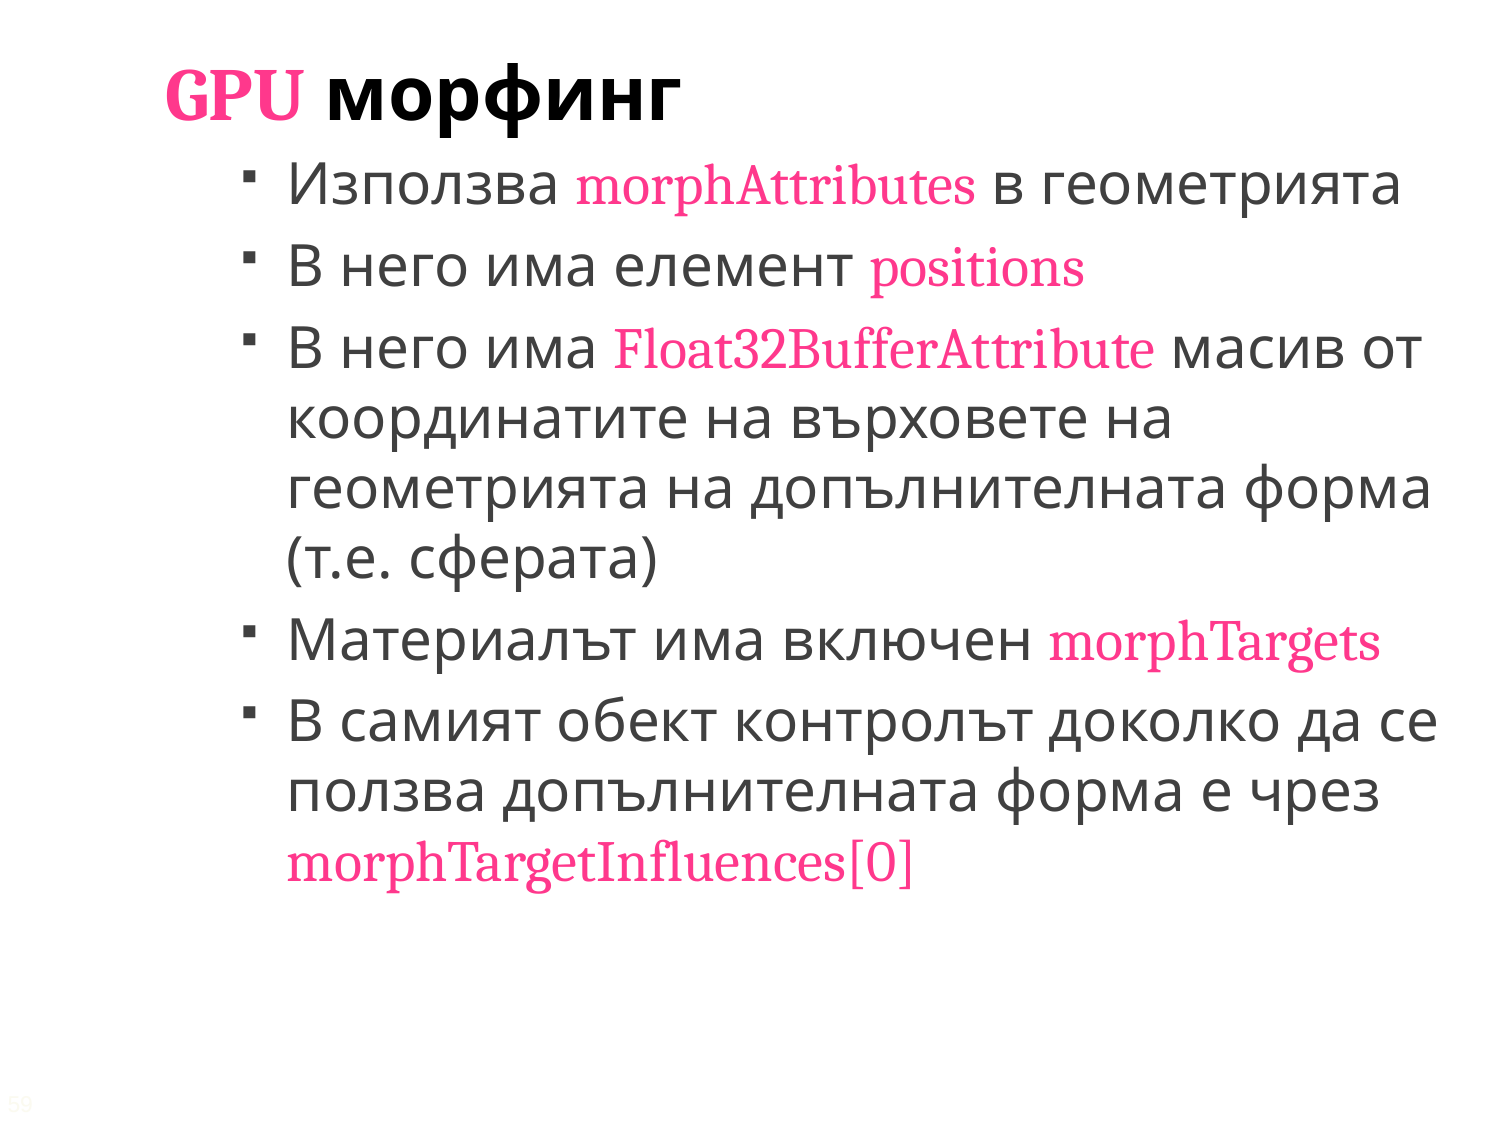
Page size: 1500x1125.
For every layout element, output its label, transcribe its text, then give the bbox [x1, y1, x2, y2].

list GPU морфинг Използва morphAttributes в геометрията В него има елемент positions В него има Float32BufferAttribute масив от координатите на върховете на геометрията на допълнителната форма (т.е. сферата) Материалът има включен morphTargets В самият обект контролът доколко да се ползва допълнителната форма е чрез morphTargetInfluences[0] [150, 37, 1488, 1113]
